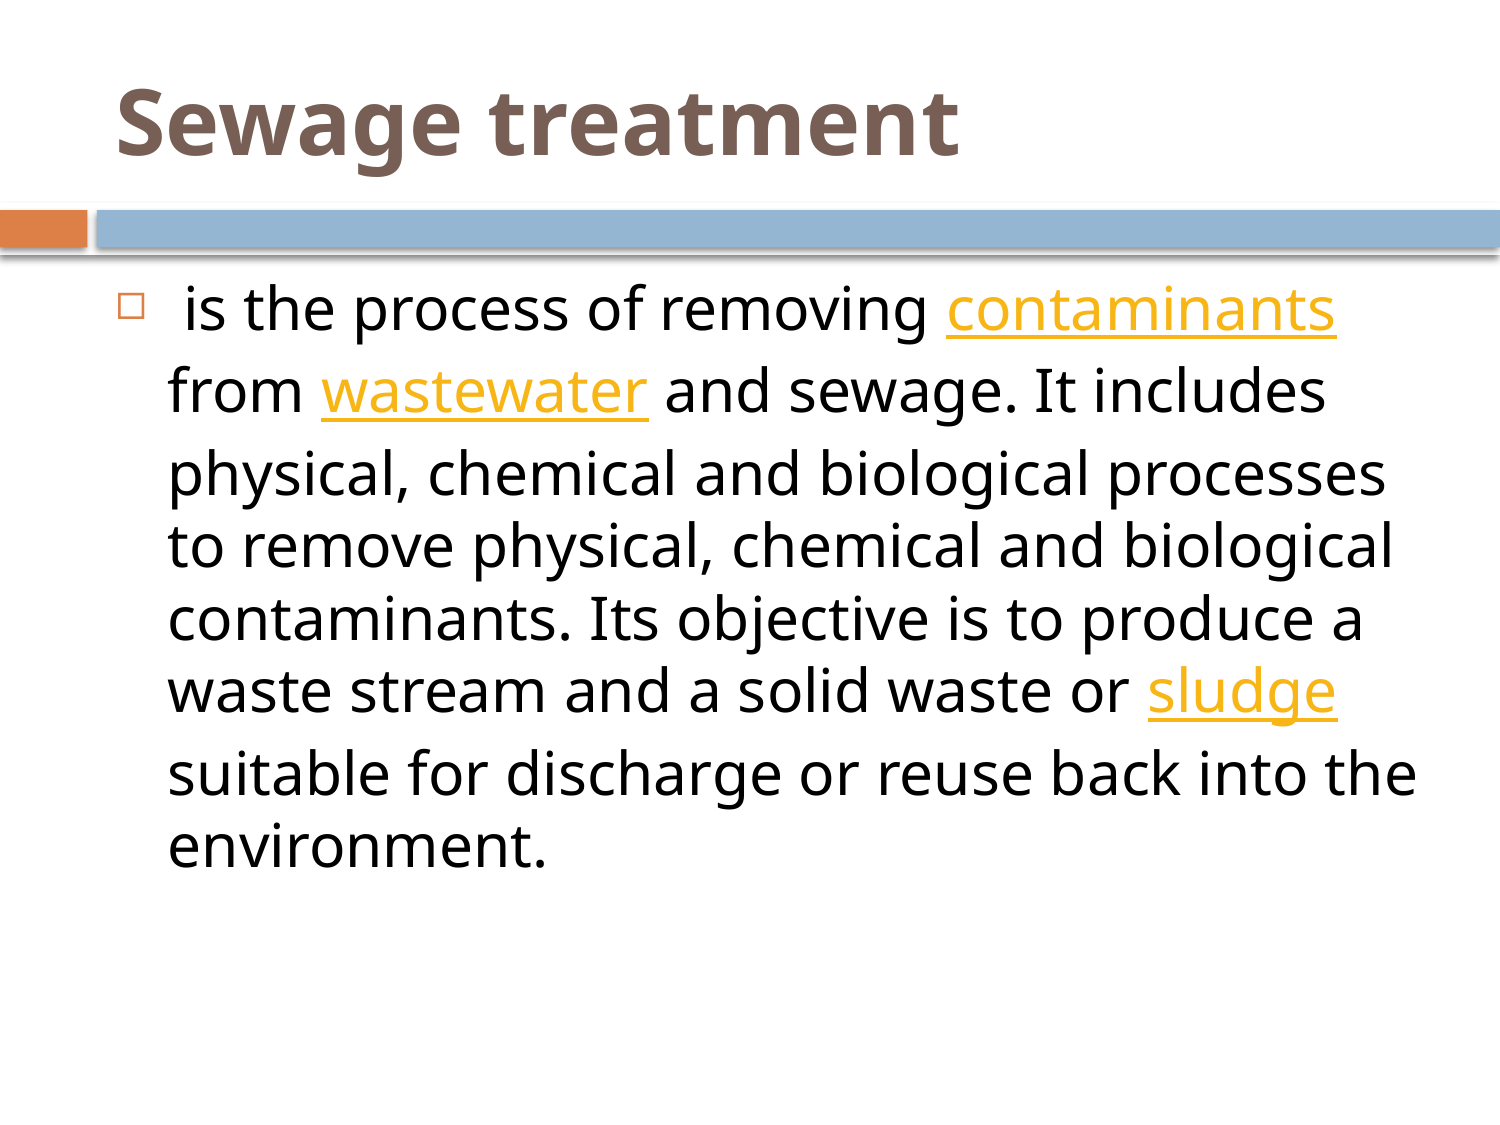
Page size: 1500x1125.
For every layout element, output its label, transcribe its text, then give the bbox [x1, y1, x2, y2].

list is the process of removing contaminants from wastewater and sewage. It includes physical, chemical and biological processes to remove physical, chemical and biological contaminants. Its objective is to produce a waste stream and a solid waste or sludge suitable for discharge or reuse back into the environment. [100, 262, 1438, 1000]
title Sewage treatment [100, 37, 1438, 200]
